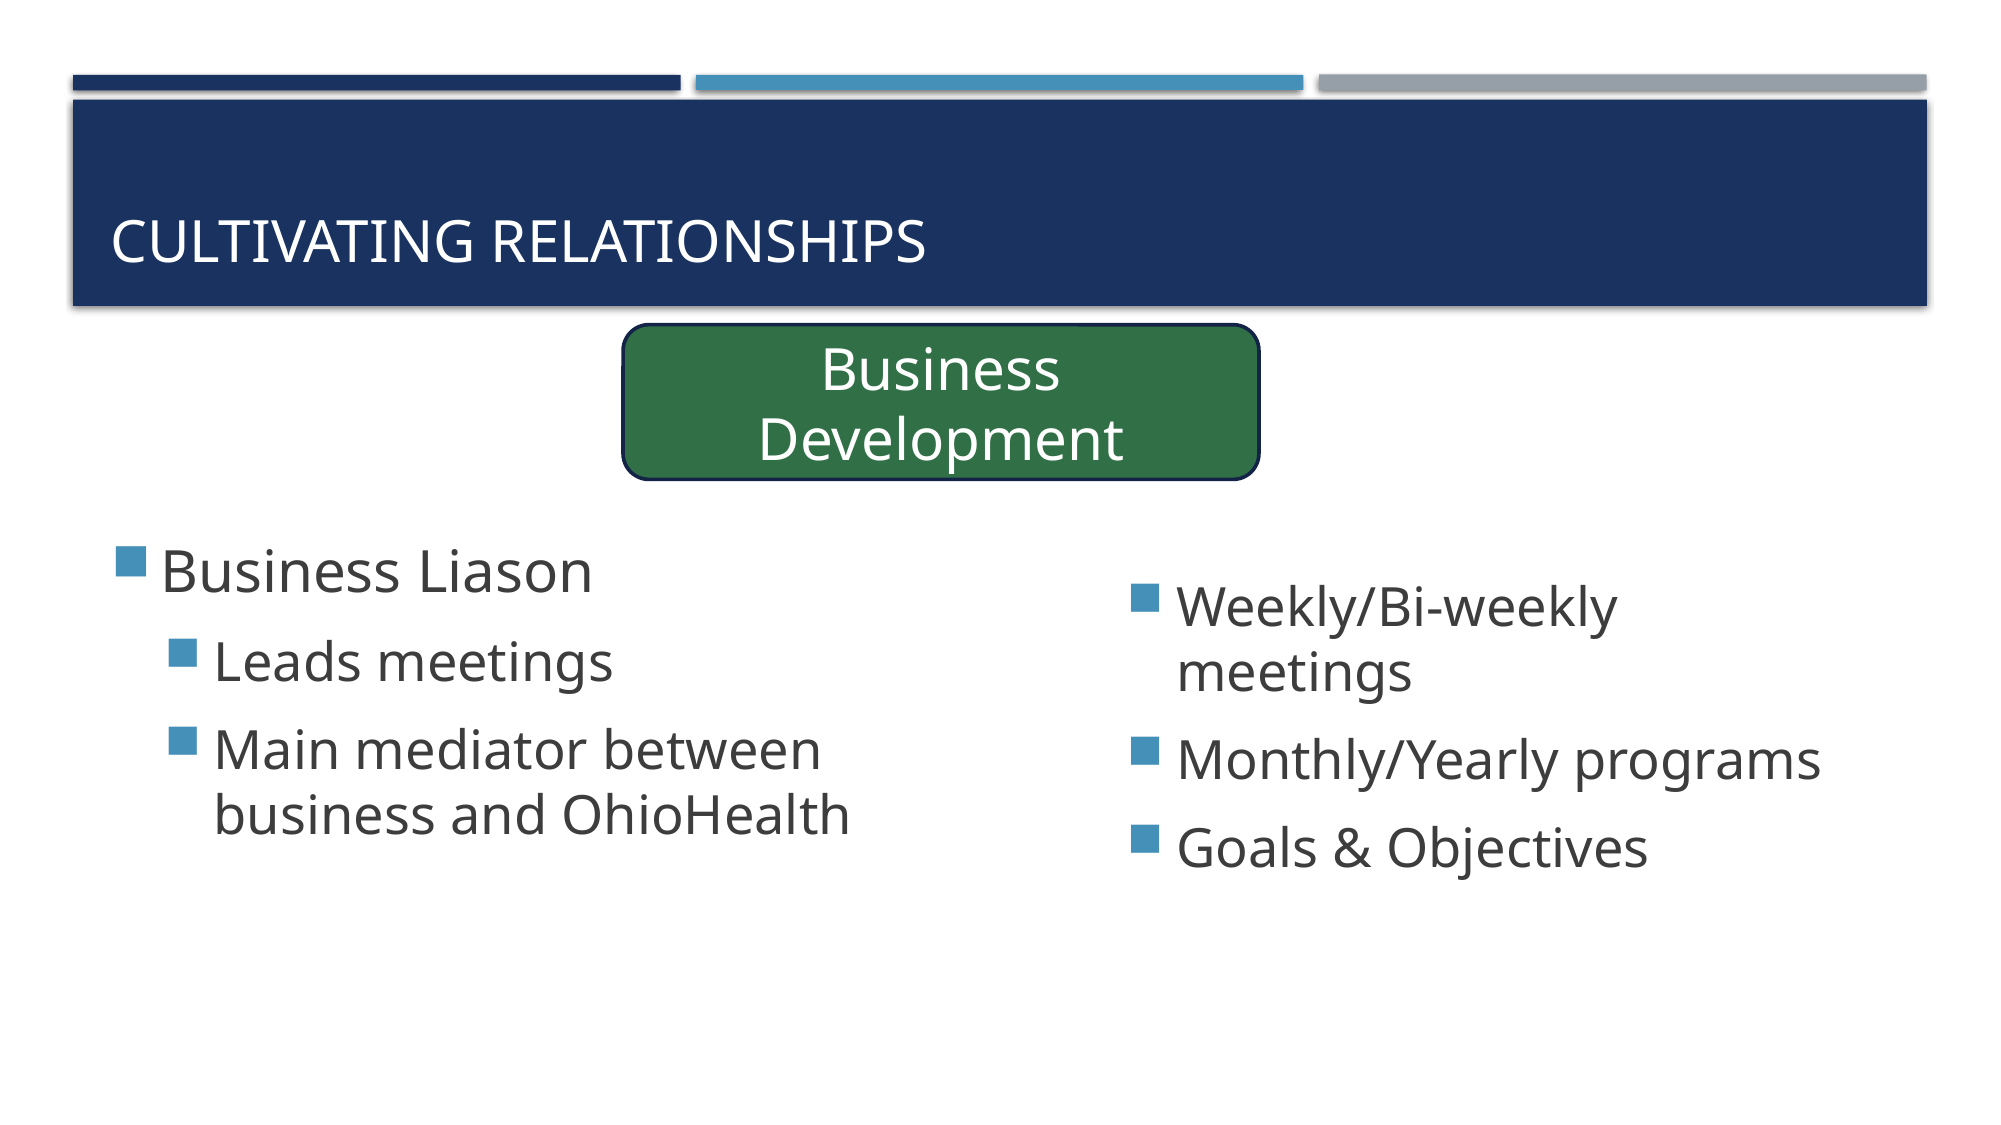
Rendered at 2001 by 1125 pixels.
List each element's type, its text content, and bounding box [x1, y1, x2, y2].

text_box Business Development [621, 322, 1261, 482]
title Cultivating relationships [95, 119, 1905, 282]
list Weekly/Bi-weekly meetings Monthly/Yearly programs Goals & Objectives [1057, 542, 1884, 974]
list Business Liason Leads meetings Main mediator between business and OhioHealth [95, 499, 985, 962]
